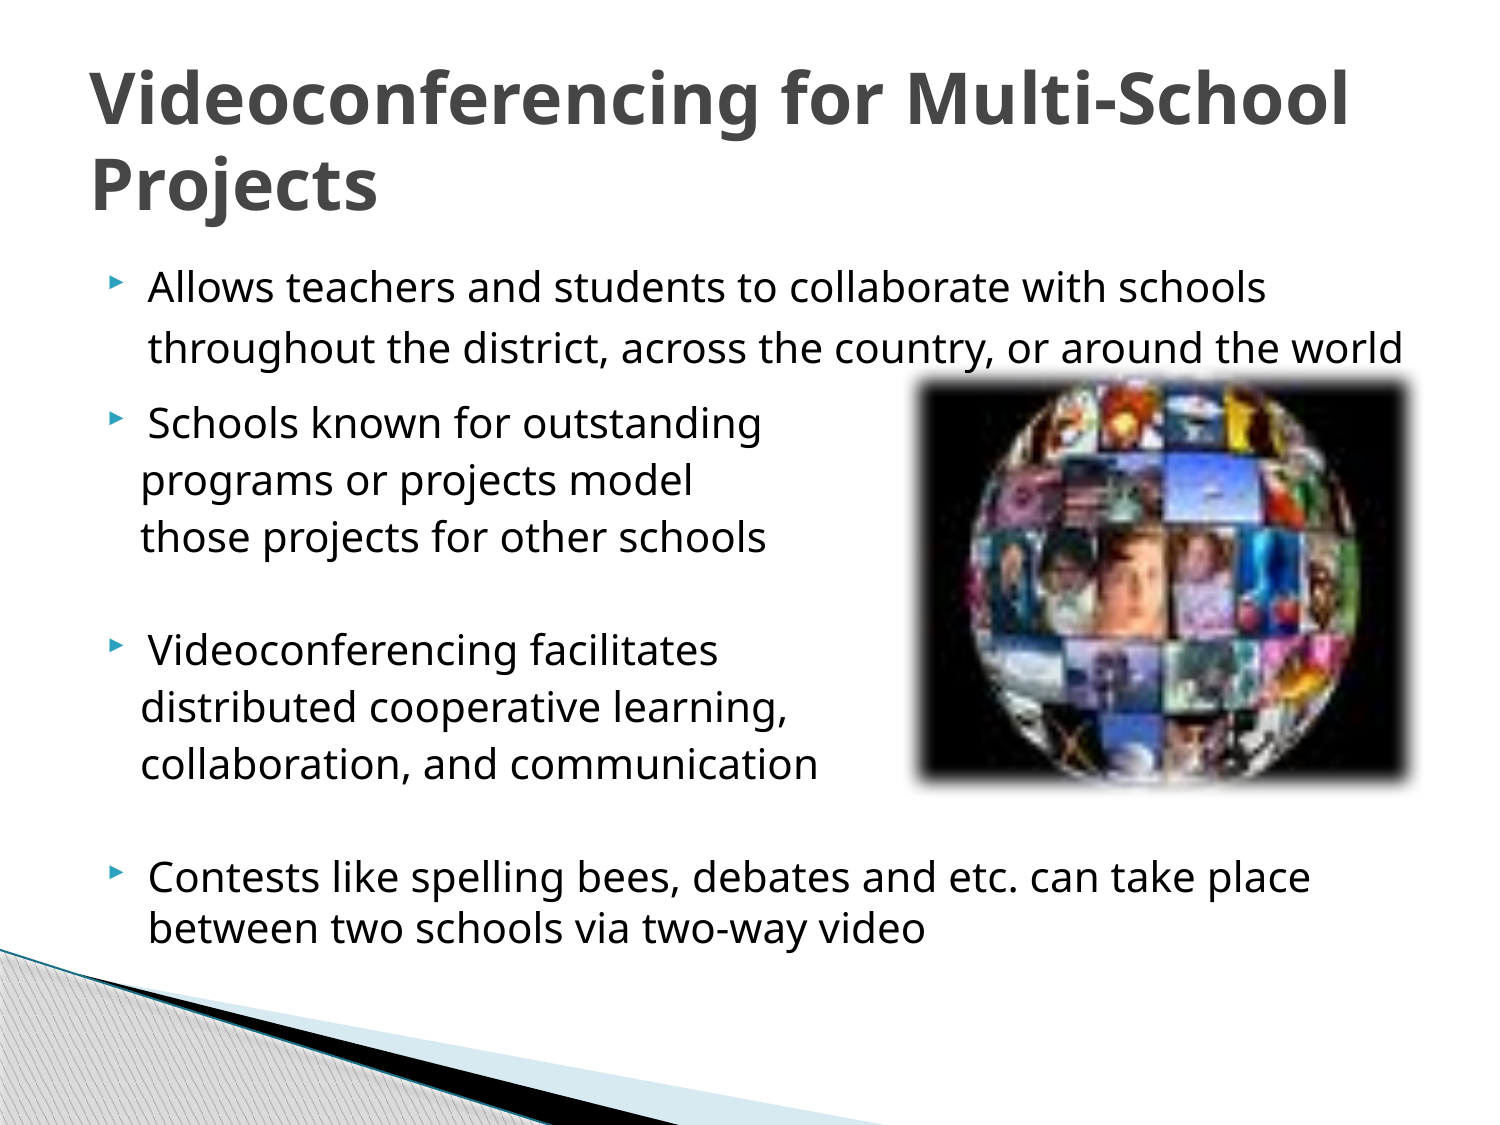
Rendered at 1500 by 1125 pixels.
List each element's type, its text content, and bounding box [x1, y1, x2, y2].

list Allows teachers and students to collaborate with schools throughout the district, across the country, or around the world Schools known for outstanding programs or projects model those projects for other schools Videoconferencing facilitates distributed cooperative learning, collaboration, and communication Contests like spelling bees, debates and etc. can take place between two schools via two-way video [75, 243, 1425, 986]
title Videoconferencing for Multi-School Projects [75, 45, 1425, 233]
picture [899, 362, 1426, 801]
